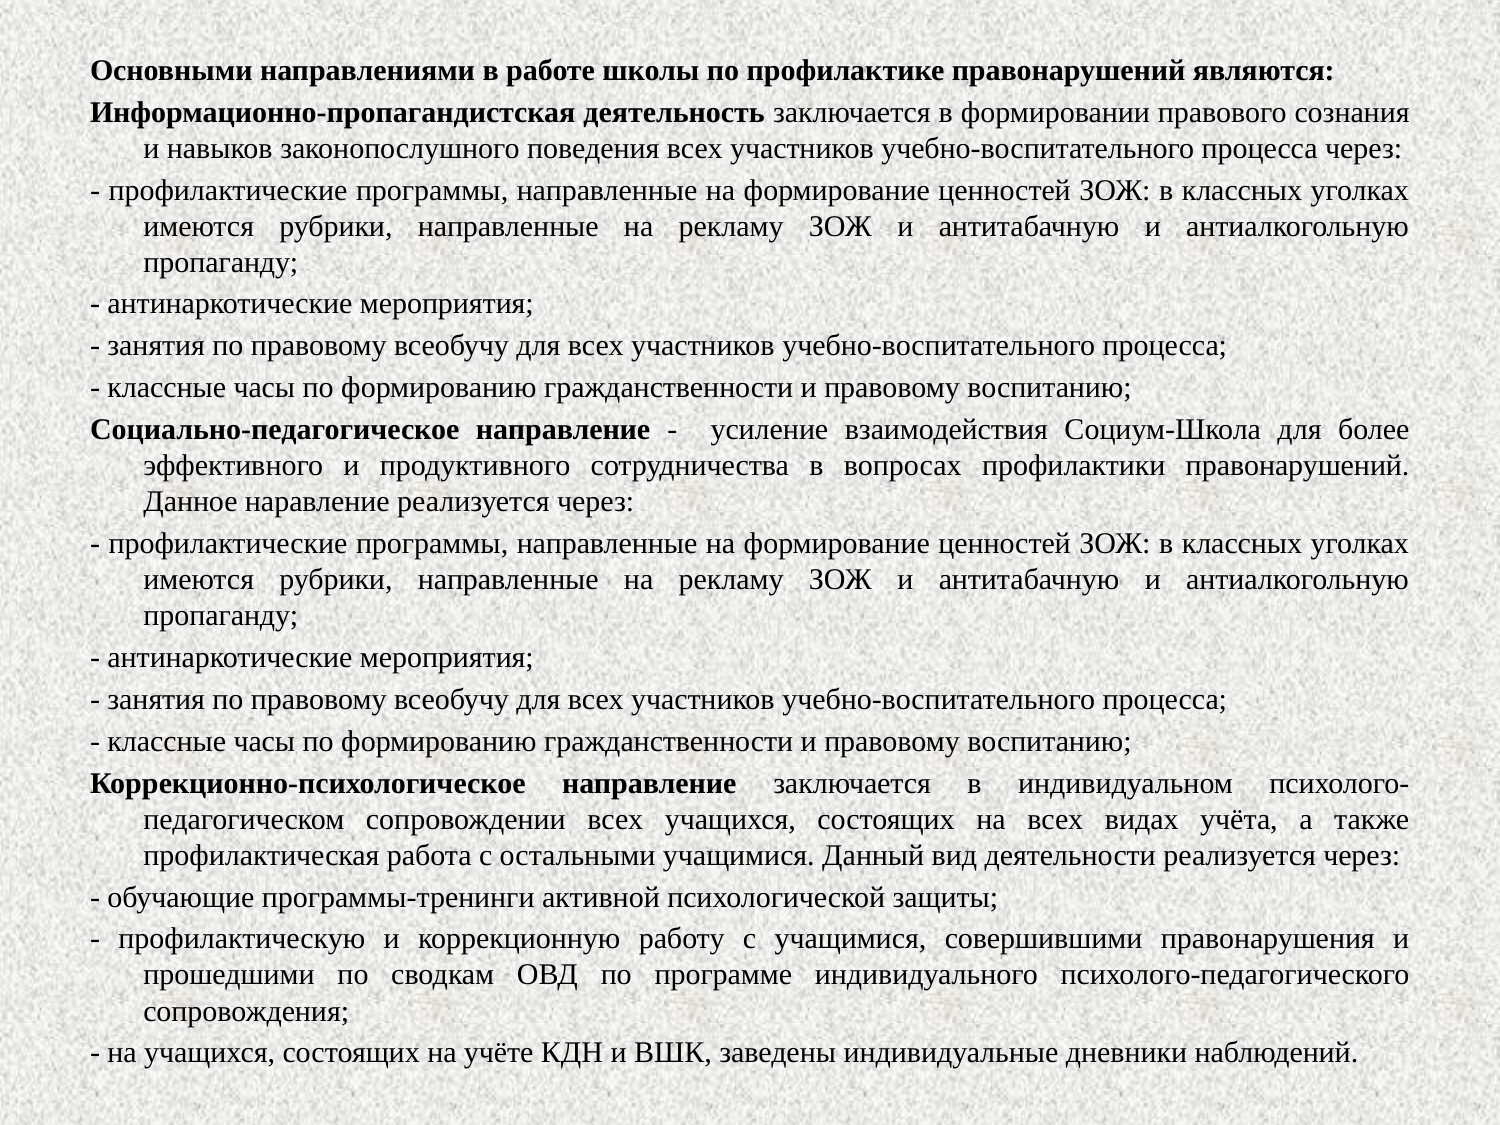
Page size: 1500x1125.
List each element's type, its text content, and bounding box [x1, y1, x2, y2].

picture [0, 0, 1500, 1125]
list Основными направлениями в работе школы по профилактике правонарушений являются: Информационно-пропагандистская деятельность заключается в формировании правового сознания и навыков законопослушного поведения всех участников учебно-воспитательного процесса через: - профилактические программы, направленные на формирование ценностей ЗОЖ: в классных уголках имеются рубрики, направленные на рекламу ЗОЖ и антитабачную и антиалкогольную пропаганду; - антинаркотические мероприятия; - занятия по правовому всеобучу для всех участников учебно-воспитательного процесса; - классные часы по формированию гражданственности и правовому воспитанию; Социально-педагогическое направление - усиление взаимодействия Социум-Школа для более эффективного и продуктивного сотрудничества в вопросах профилактики правонарушений. Данное наравление реализуется через: - профилактические программы, направленные на формирование ценностей ЗОЖ: в классных уголках имеются рубрики, направленные на рекламу ЗОЖ и антитабачную и антиалкогольную пропаганду; - антинаркотические мероприятия; - занятия по правовому всеобучу для всех участников учебно-воспитательного процесса; - классные часы по формированию гражданственности и правовому воспитанию; Коррекционно-психологическое направление заключается в индивидуальном психолого-педагогическом сопровождении всех учащихся, состоящих на всех видах учёта, а также профилактическая работа с остальными учащимися. Данный вид деятельности реализуется через: - обучающие программы-тренинги активной психологической защиты; - профилактическую и коррекционную работу с учащимися, совершившими правонарушения и прошедшими по сводкам ОВД по программе индивидуального психолого-педагогического сопровождения; - на учащихся, состоящих на учёте КДН и ВШК, заведены индивидуальные дневники наблюдений. [75, 42, 1425, 1125]
